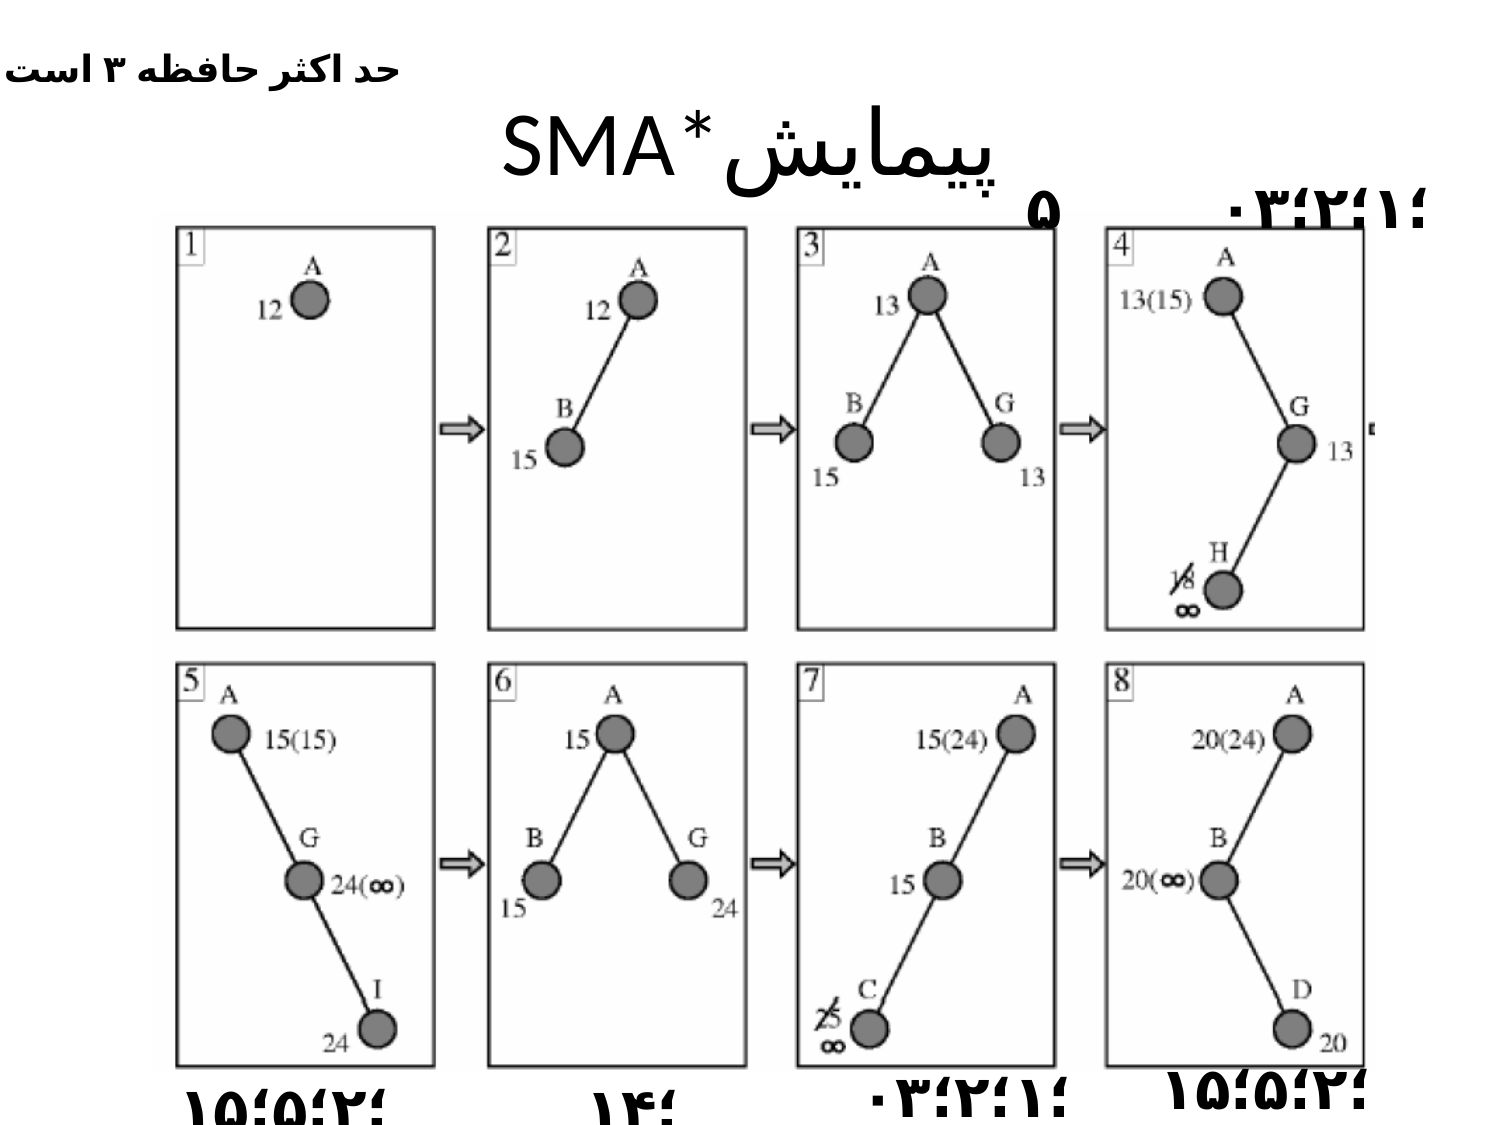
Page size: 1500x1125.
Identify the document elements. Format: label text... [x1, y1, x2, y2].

text_box حد اکثر حافظه ۳ است [0, 37, 417, 98]
text_box ۱؛۲؛۵؛۵ [1144, 1043, 1387, 1125]
title SMA*پیمایش [75, 45, 1425, 233]
text_box ۱؛۲؛۵؛۵ [163, 1079, 405, 1125]
text_box ۱؛۴ [570, 1079, 695, 1125]
text_box ۰؛۱؛۲؛۳ [845, 1079, 1087, 1125]
picture [152, 209, 1376, 1072]
text_box ۰؛۱؛۲؛۳ [1204, 162, 1446, 248]
text_box ۵ [1011, 162, 1077, 208]
